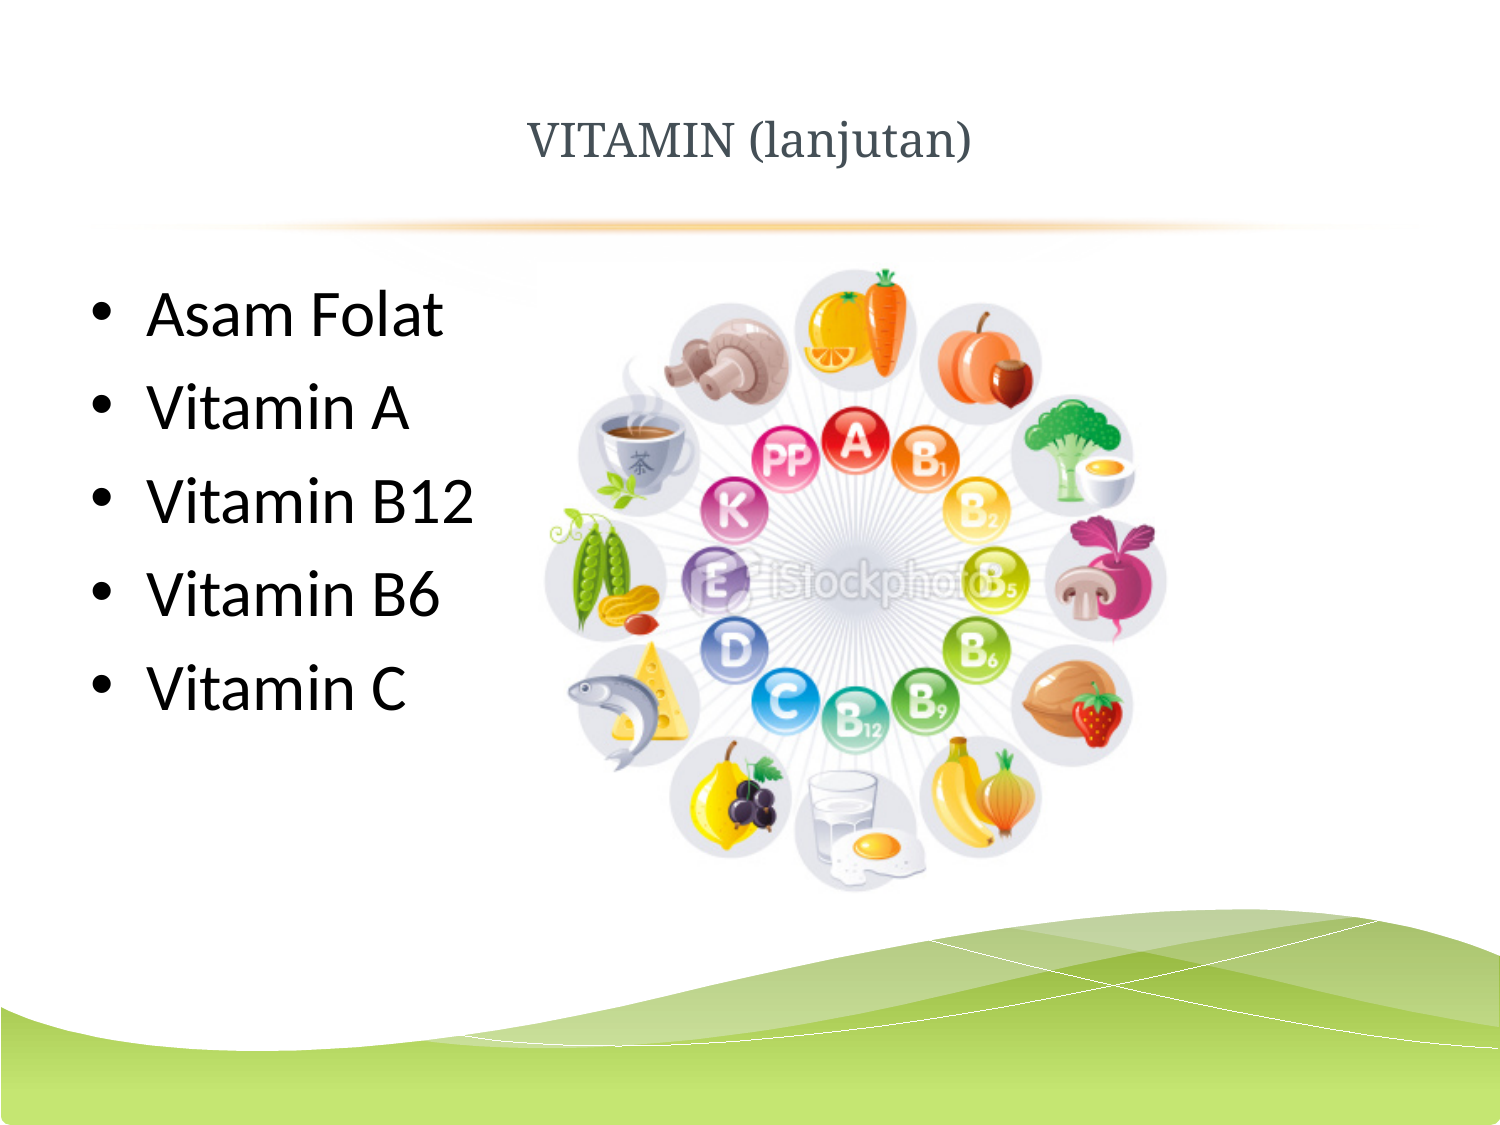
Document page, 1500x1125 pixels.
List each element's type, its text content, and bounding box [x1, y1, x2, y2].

title VITAMIN (lanjutan) [75, 45, 1425, 233]
list Asam Folat Vitamin A Vitamin B12 Vitamin B6 Vitamin C [75, 262, 1425, 1005]
picture [0, 1007, 6, 1125]
picture [0, 87, 1500, 901]
